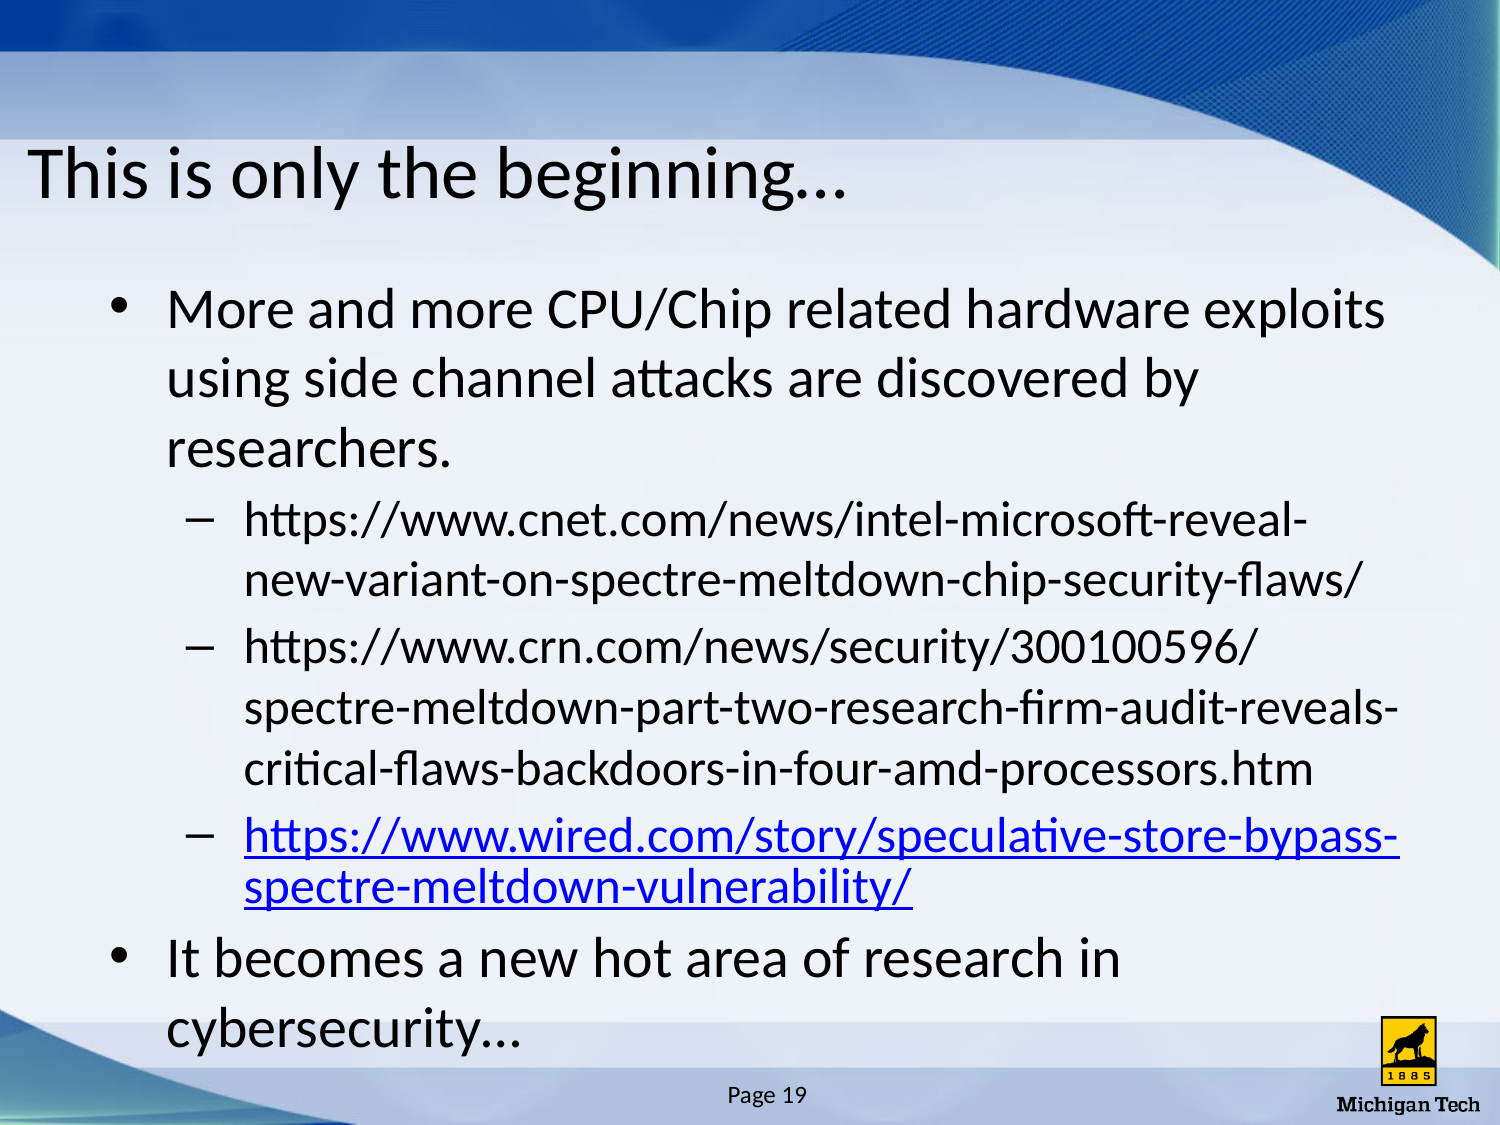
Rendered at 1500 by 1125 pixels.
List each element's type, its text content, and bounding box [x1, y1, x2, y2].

picture [0, 0, 1500, 1125]
list More and more CPU/Chip related hardware exploits using side channel attacks are discovered by researchers. https://www.cnet.com/news/intel-microsoft-reveal-new-variant-on-spectre-meltdown-chip-security-flaws/ https://www.crn.com/news/security/300100596/spectre-meltdown-part-two-research-firm-audit-reveals-critical-flaws-backdoors-in-four-amd-processors.htm https://www.wired.com/story/speculative-store-bypass-spectre-meltdown-vulnerability/ It becomes a new hot area of research in cybersecurity… [75, 262, 1425, 1063]
title This is only the beginning… [12, 75, 1263, 263]
